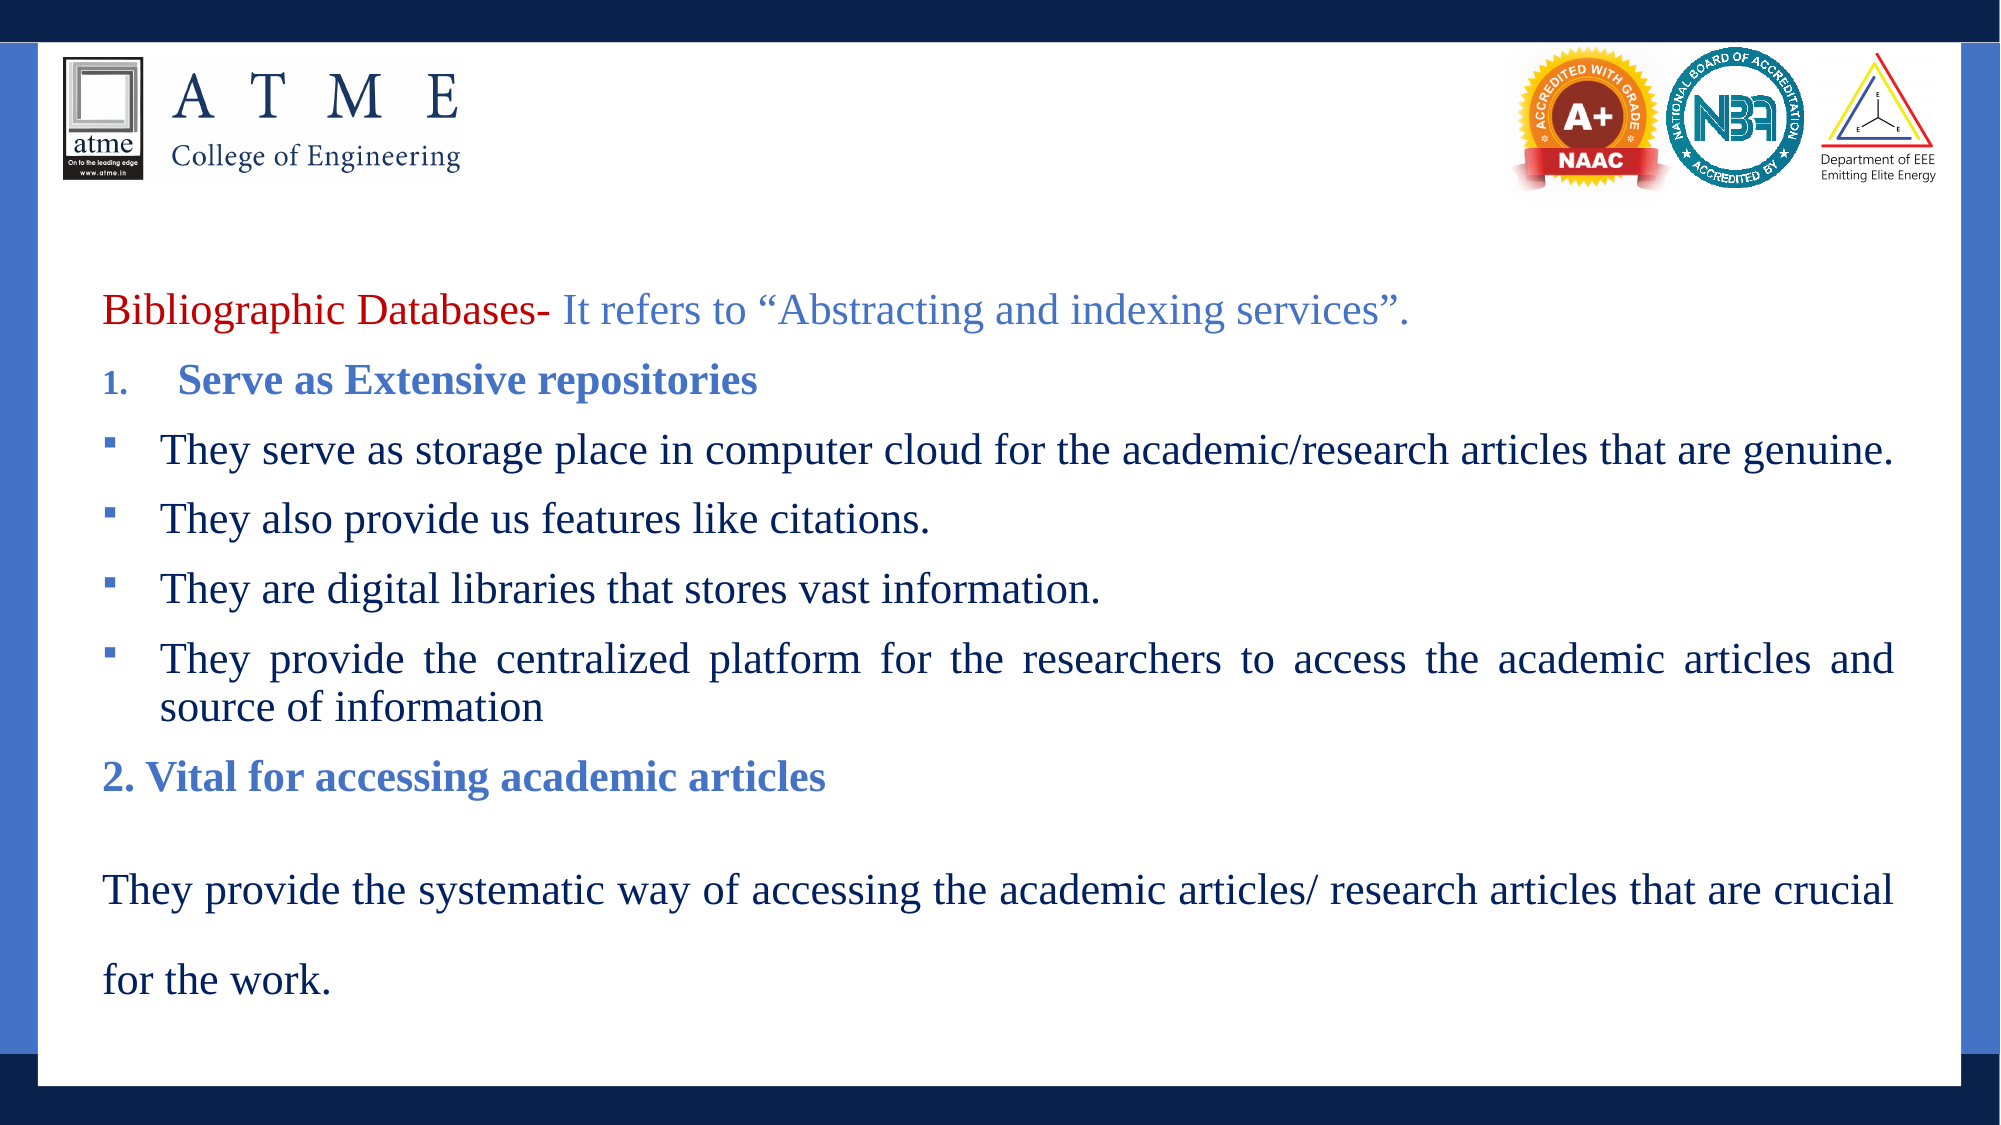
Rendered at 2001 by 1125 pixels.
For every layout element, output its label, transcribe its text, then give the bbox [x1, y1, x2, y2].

picture [0, 0, 2000, 43]
list Bibliographic Databases- It refers to “Abstracting and indexing services”. Serve as Extensive repositories They serve as storage place in computer cloud for the academic/research articles that are genuine. They also provide us features like citations. They are digital libraries that stores vast information. They provide the centralized platform for the researchers to access the academic articles and source of information 2. Vital for accessing academic articles They provide the systematic way of accessing the academic articles/ research articles that are crucial for the work. [87, 203, 1913, 1058]
picture [1815, 49, 1939, 184]
picture [63, 57, 461, 180]
picture [1531, 60, 1651, 180]
picture [1666, 47, 1804, 188]
picture [0, 1054, 2000, 1125]
